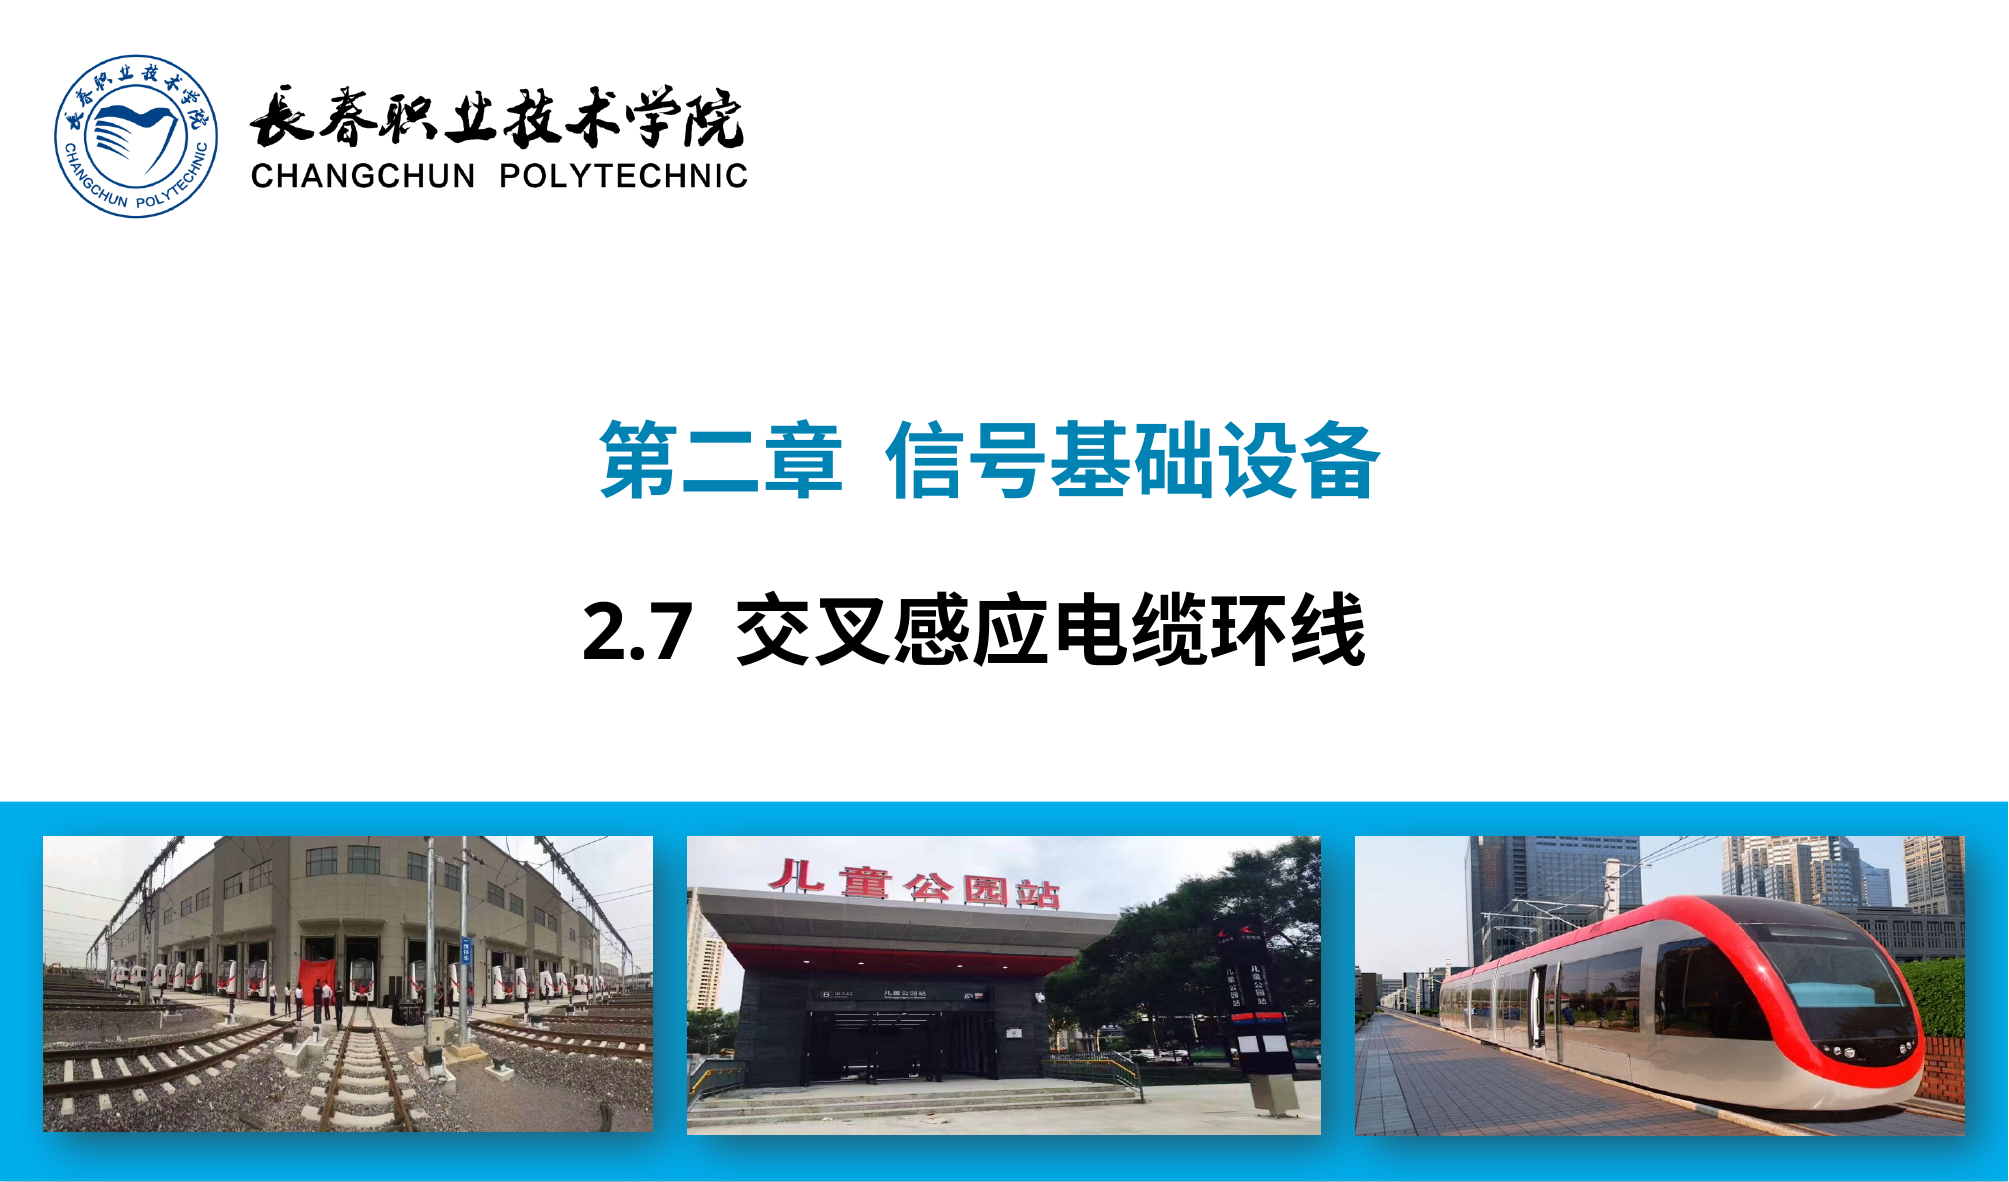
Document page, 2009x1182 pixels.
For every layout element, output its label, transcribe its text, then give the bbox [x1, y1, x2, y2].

picture [44, 837, 653, 1132]
picture [1356, 837, 1966, 1136]
text_box [0, 799, 2008, 1182]
text_box 第二章 信号基础设备 [183, 344, 1796, 518]
text_box 2.7 交叉感应电缆环线 [336, 520, 1614, 736]
picture [688, 837, 1321, 1135]
picture [19, 51, 782, 222]
